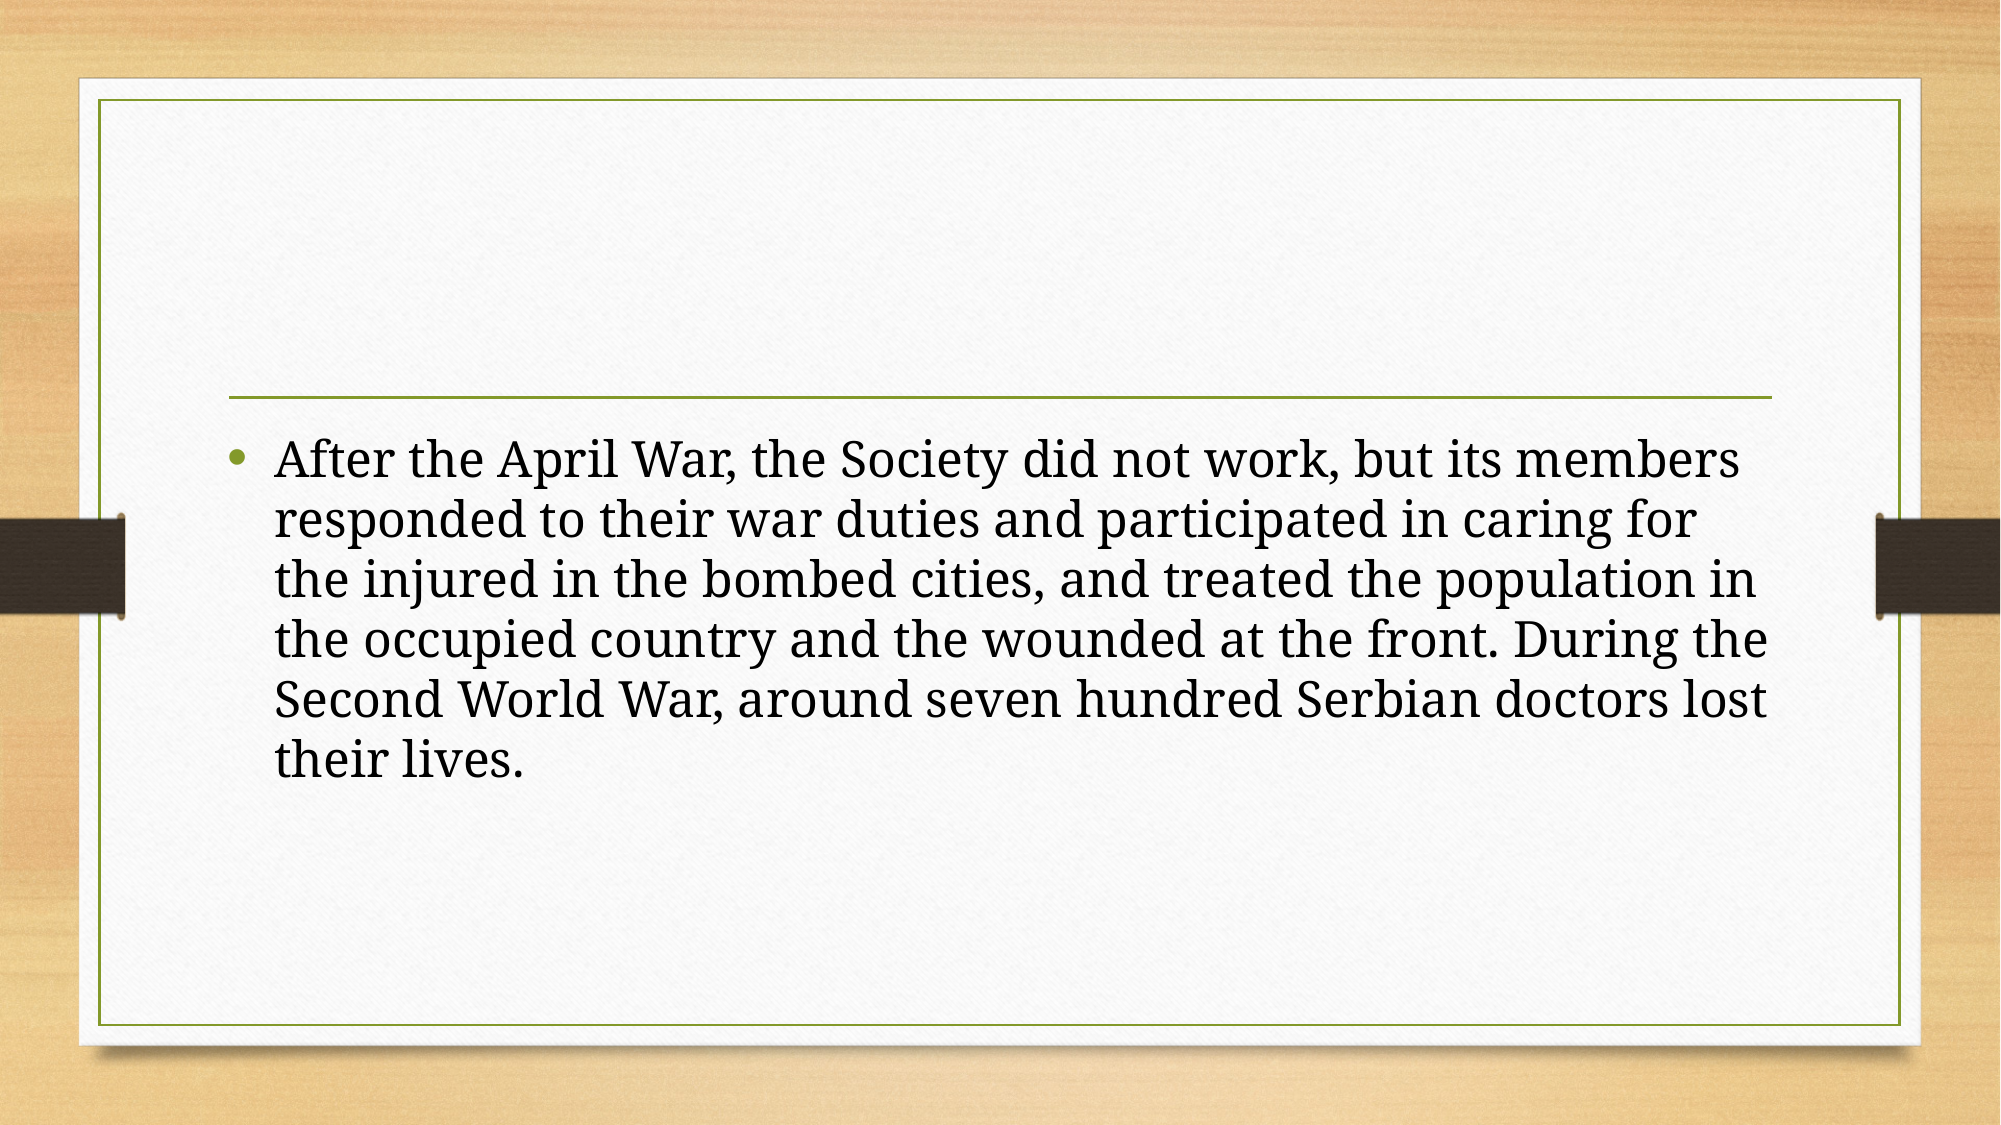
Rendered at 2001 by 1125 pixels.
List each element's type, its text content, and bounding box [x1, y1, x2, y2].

list After the April War, the Society did not work, but its members responded to their war duties and participated in caring for the injured in the bombed cities, and treated the population in the occupied country and the wounded at the front. During the Second World War, around seven hundred Serbian doctors lost their lives. [212, 419, 1788, 964]
picture [0, 0, 2001, 1125]
